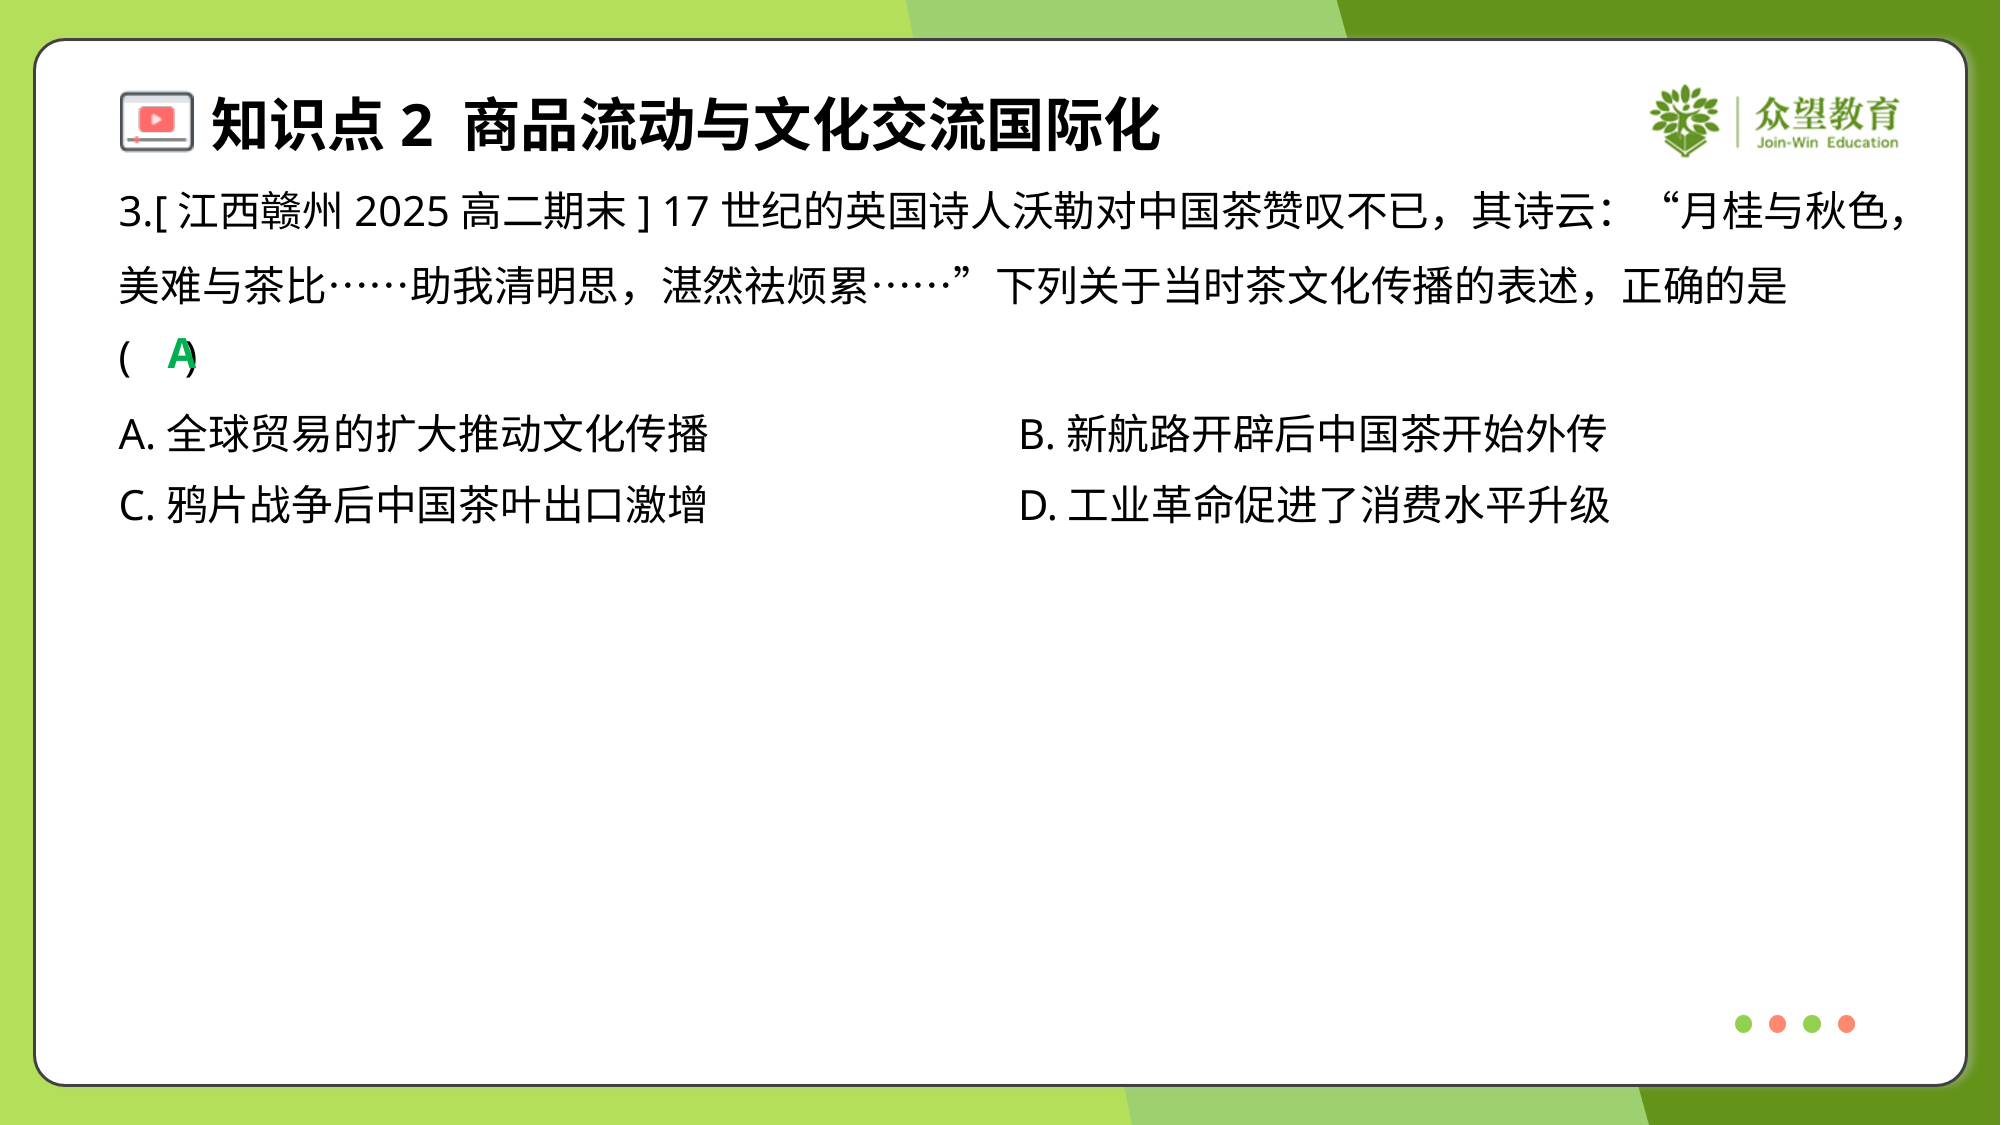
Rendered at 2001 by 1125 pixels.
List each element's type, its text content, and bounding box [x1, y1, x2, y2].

text_box A [151, 306, 213, 371]
text_box A.全球贸易的扩大推动文化传播 B.新航路开辟后中国茶开始外传 C.鸦片战争后中国茶叶出口激增 D.工业革命促进了消费水平升级 [118, 382, 1883, 522]
text_box 3.[江西赣州2025高二期末] 17世纪的英国诗人沃勒对中国茶赞叹不已，其诗云：“月桂与秋色， 美难与茶比……助我清明思，湛然祛烦累……”下列关于当时茶文化传播的表述，正确的是 ( ) [118, 159, 1883, 373]
picture [0, 0, 2000, 1125]
